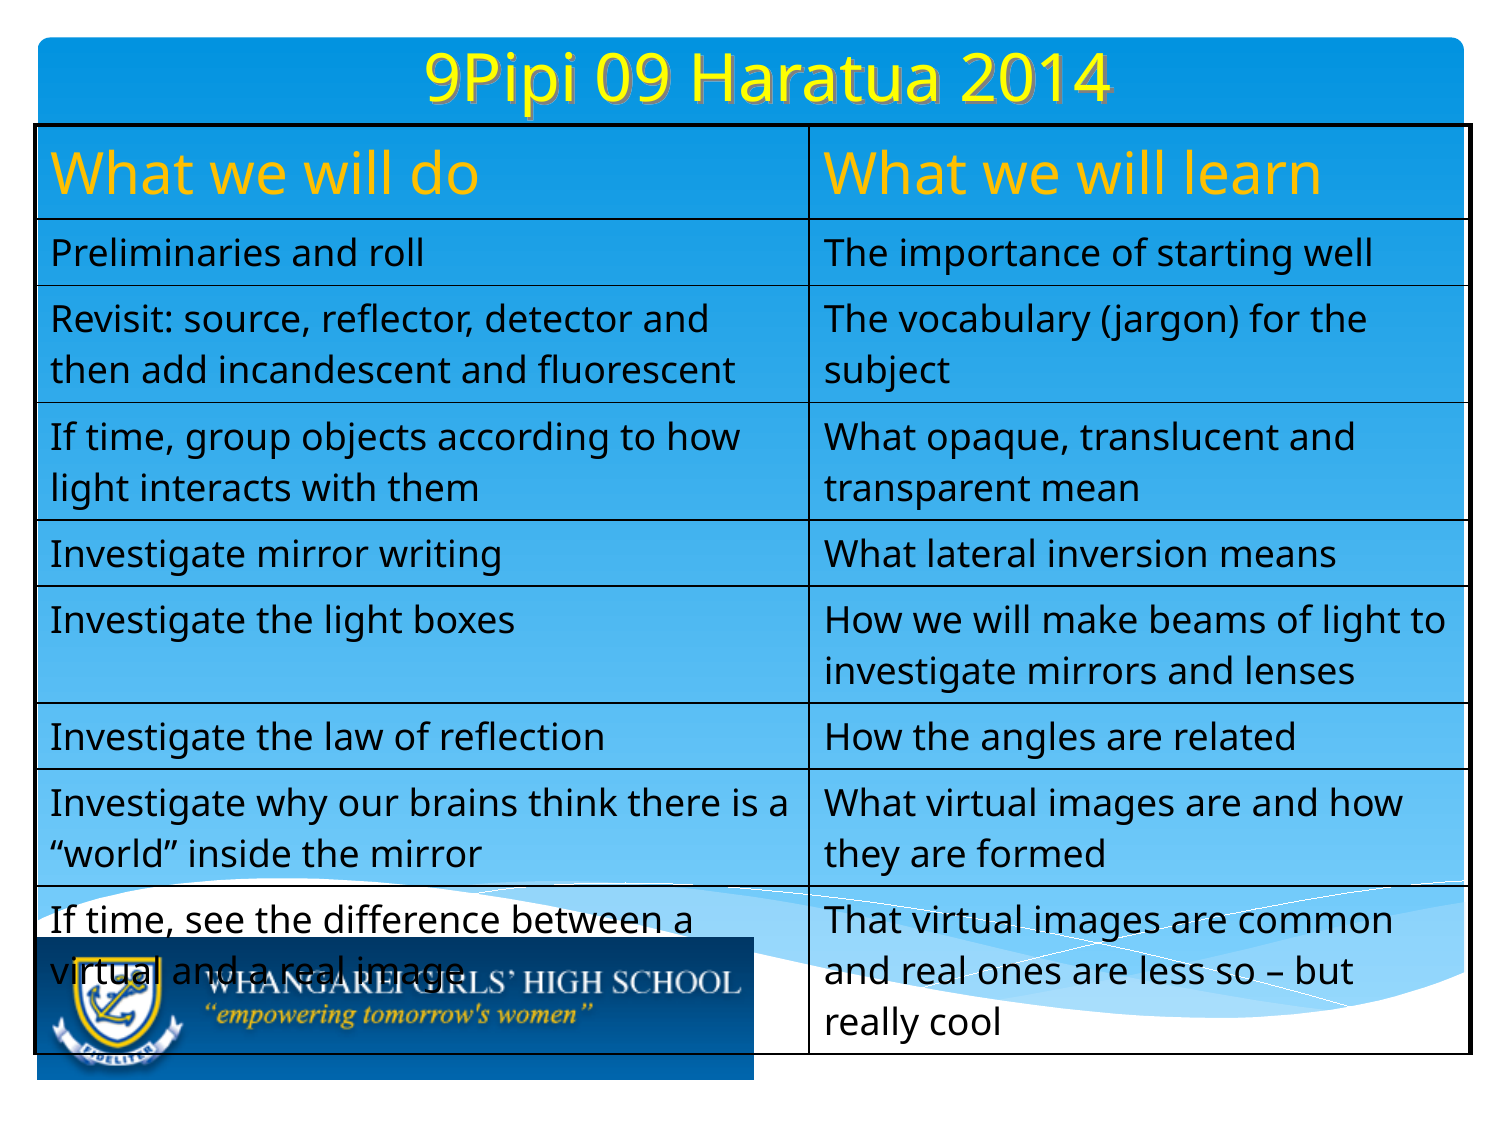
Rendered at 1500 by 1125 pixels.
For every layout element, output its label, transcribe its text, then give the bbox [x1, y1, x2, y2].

table_cell What opaque, translucent and transparent mean [810, 403, 1468, 519]
table_cell If time, group objects according to how light interacts with them [37, 403, 808, 519]
table_cell If time, see the difference between a virtual and a real image [37, 887, 808, 1053]
table_cell The vocabulary (jargon) for the subject [810, 286, 1468, 402]
table_cell That virtual images are common and real ones are less so – but really cool [810, 887, 1468, 1053]
table_cell What virtual images are and how they are formed [810, 770, 1468, 885]
table_header What we will do [37, 127, 808, 218]
table_cell What lateral inversion means [810, 521, 1468, 585]
table_cell How we will make beams of light to investigate mirrors and lenses [810, 587, 1468, 702]
table_cell Investigate mirror writing [37, 521, 808, 585]
table_cell Revisit: source, reflector, detector and then add incandescent and fluorescent [37, 286, 808, 402]
table_cell Investigate the light boxes [37, 587, 808, 702]
table_cell How the angles are related [810, 704, 1468, 768]
table_cell The importance of starting well [810, 220, 1468, 285]
table_header What we will learn [810, 127, 1468, 218]
table_cell Investigate why our brains think there is a “world” inside the mirror [37, 770, 808, 885]
picture [37, 937, 754, 1080]
table_cell Investigate the law of reflection [37, 704, 808, 768]
text_box 9Pipi 09 Haratua 2014 [162, 24, 1375, 123]
table_cell Preliminaries and roll [37, 220, 808, 285]
